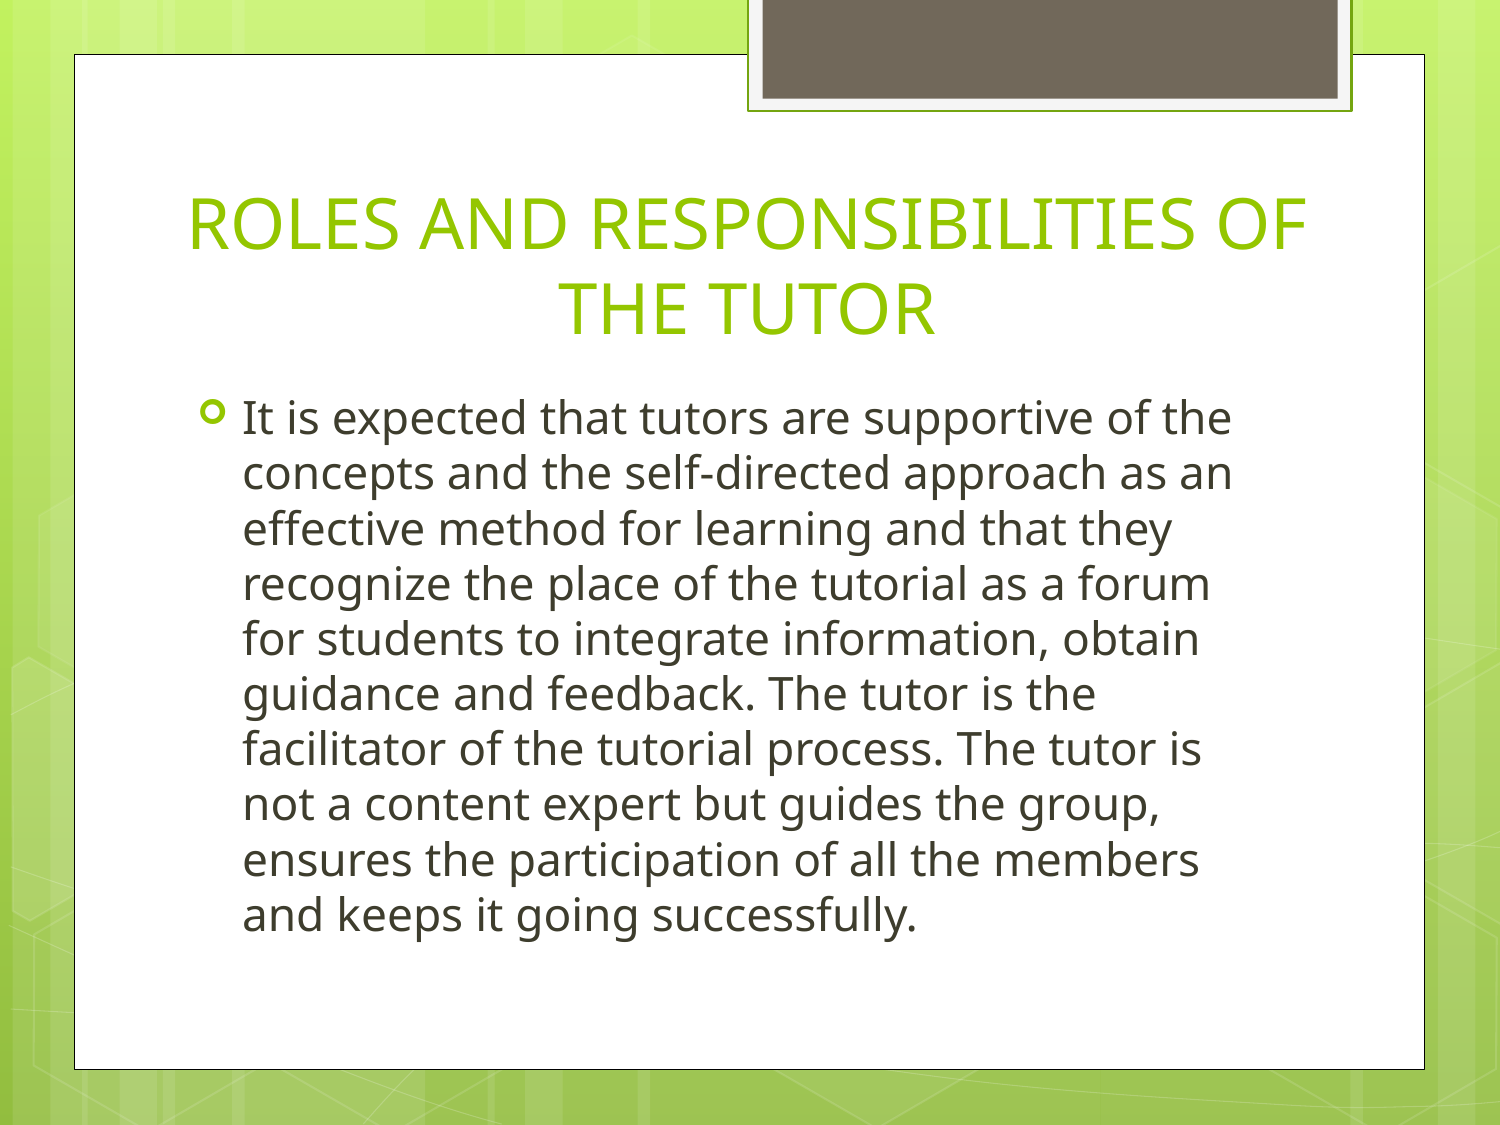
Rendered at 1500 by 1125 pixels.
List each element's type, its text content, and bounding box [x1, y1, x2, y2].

list It is expected that tutors are supportive of the concepts and the self-directed approach as an effective method for learning and that they recognize the place of the tutorial as a forum for students to integrate information, obtain guidance and feedback. The tutor is the facilitator of the tutorial process. The tutor is not a content expert but guides the group, ensures the participation of all the members and keeps it going successfully. [171, 381, 1283, 957]
title ROLES AND RESPONSIBILITIES OF THE TUTOR [171, 168, 1324, 357]
